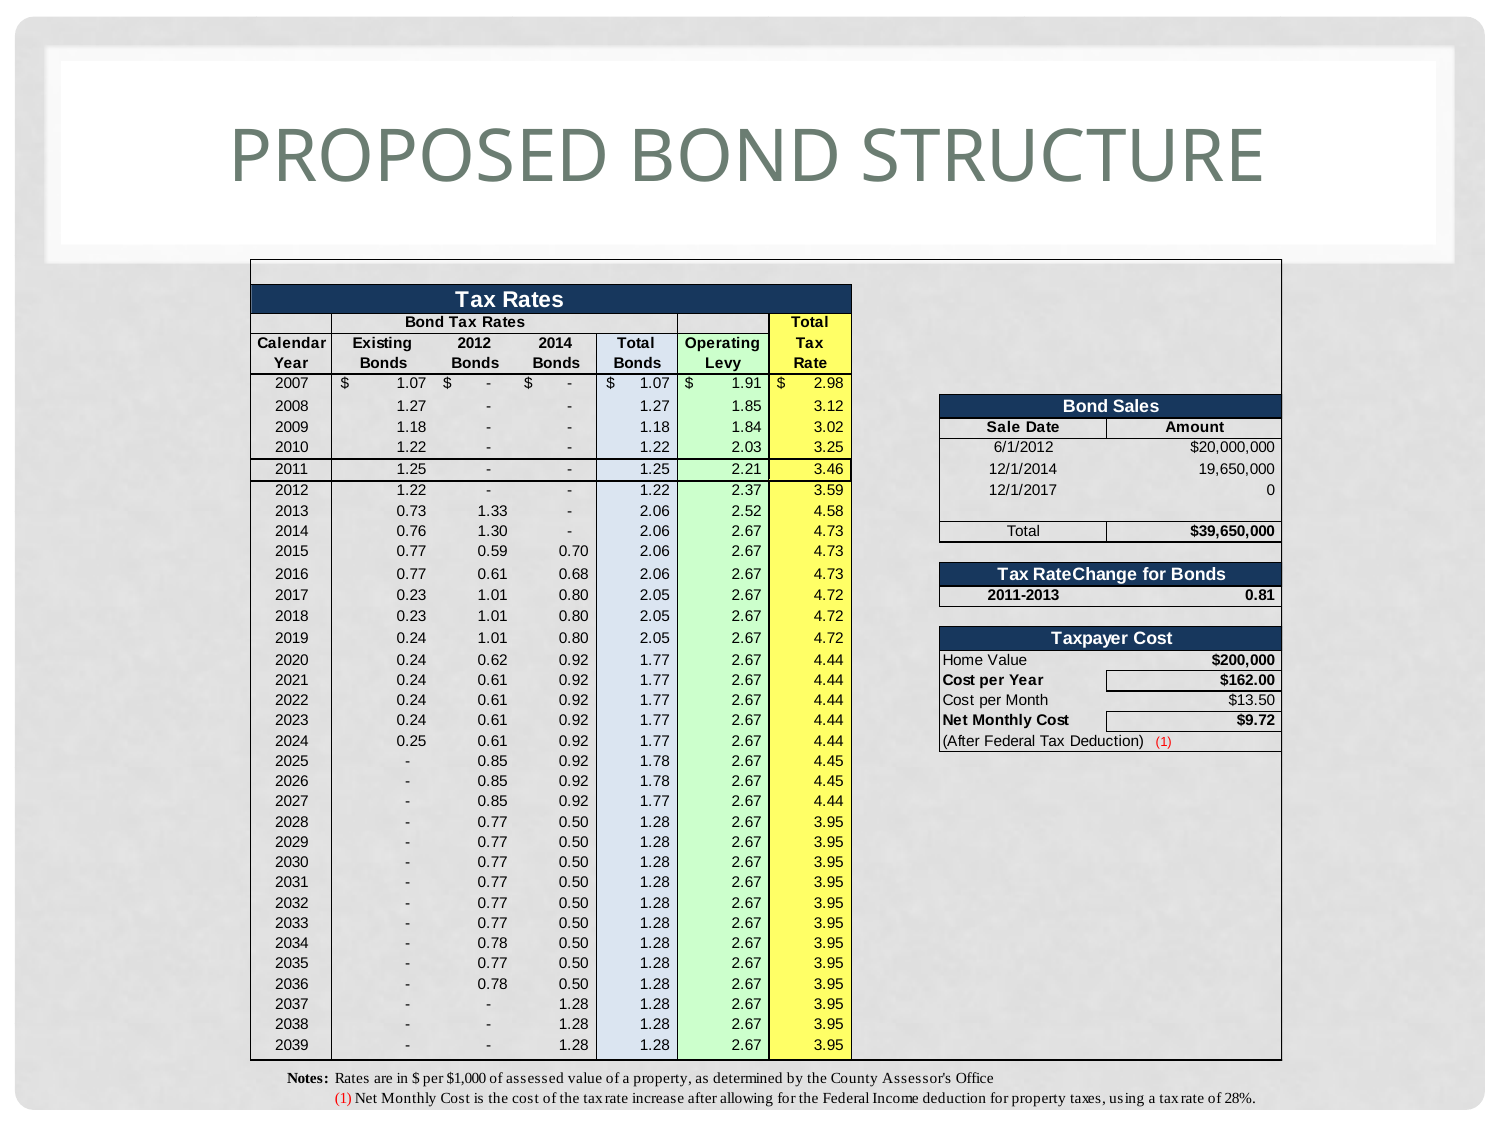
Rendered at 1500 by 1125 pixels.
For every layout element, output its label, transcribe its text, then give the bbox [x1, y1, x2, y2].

picture [249, 258, 1284, 1110]
title Proposed bond structure [69, 66, 1425, 238]
